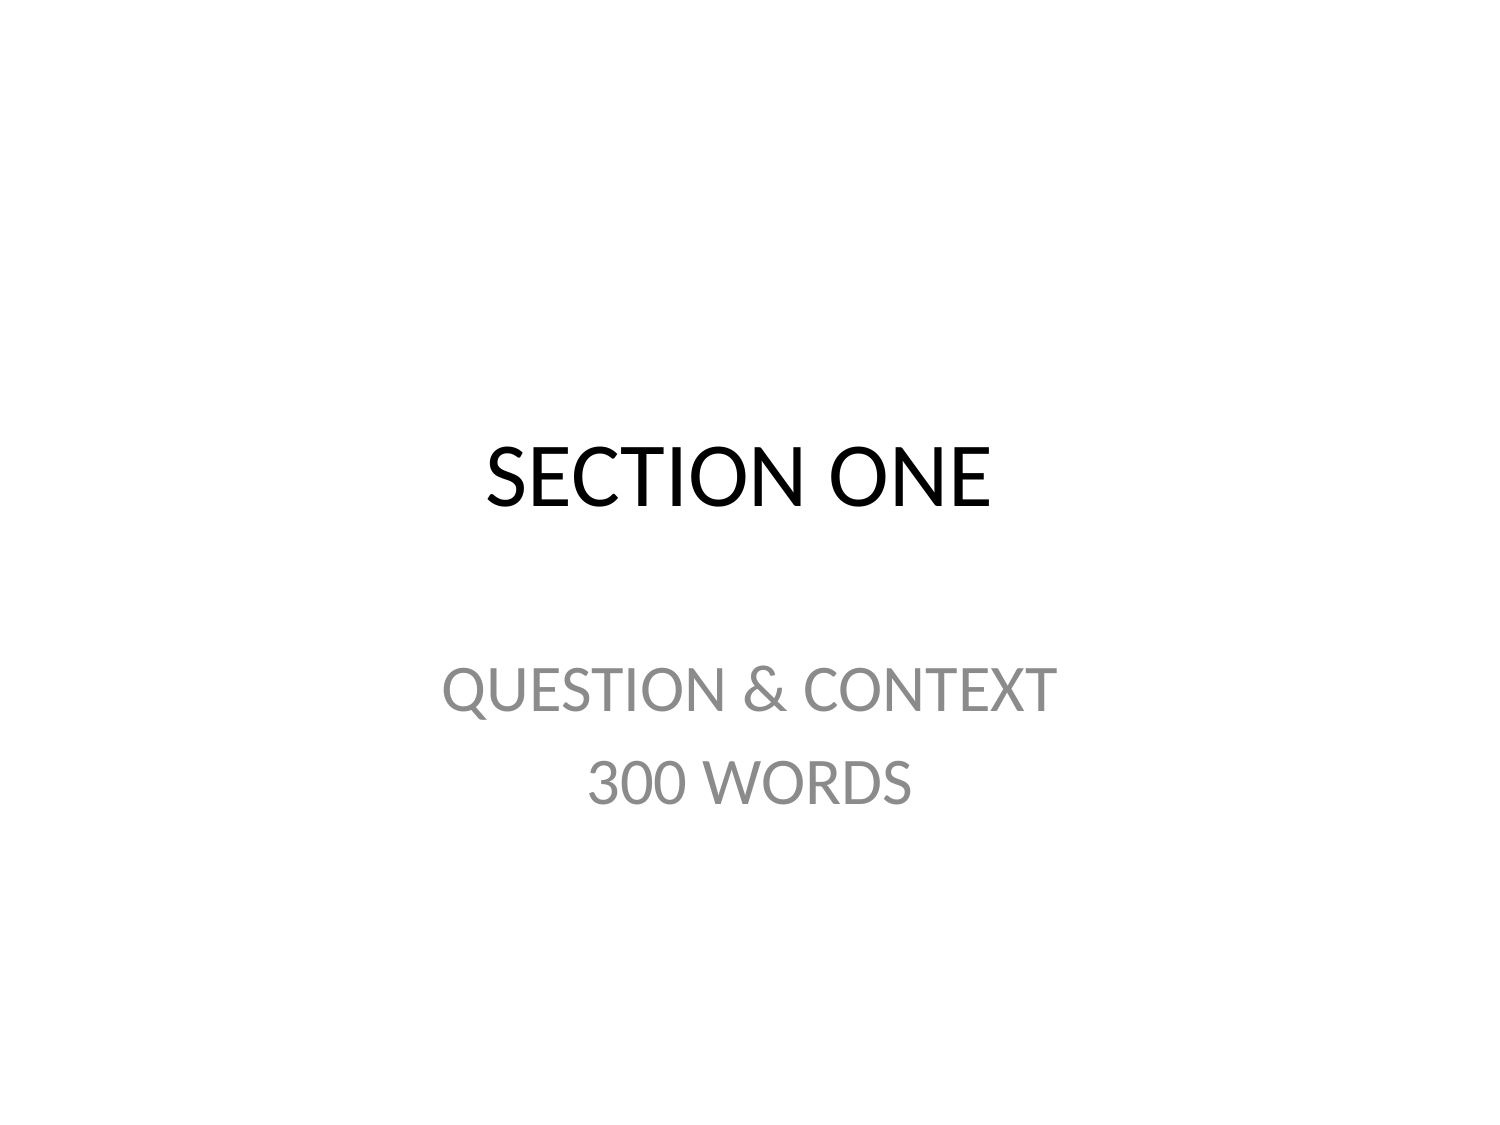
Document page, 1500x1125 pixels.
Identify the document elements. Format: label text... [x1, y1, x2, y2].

title SECTION ONE [112, 349, 1388, 591]
subtitle QUESTION & CONTEXT 300 WORDS [225, 637, 1275, 925]
